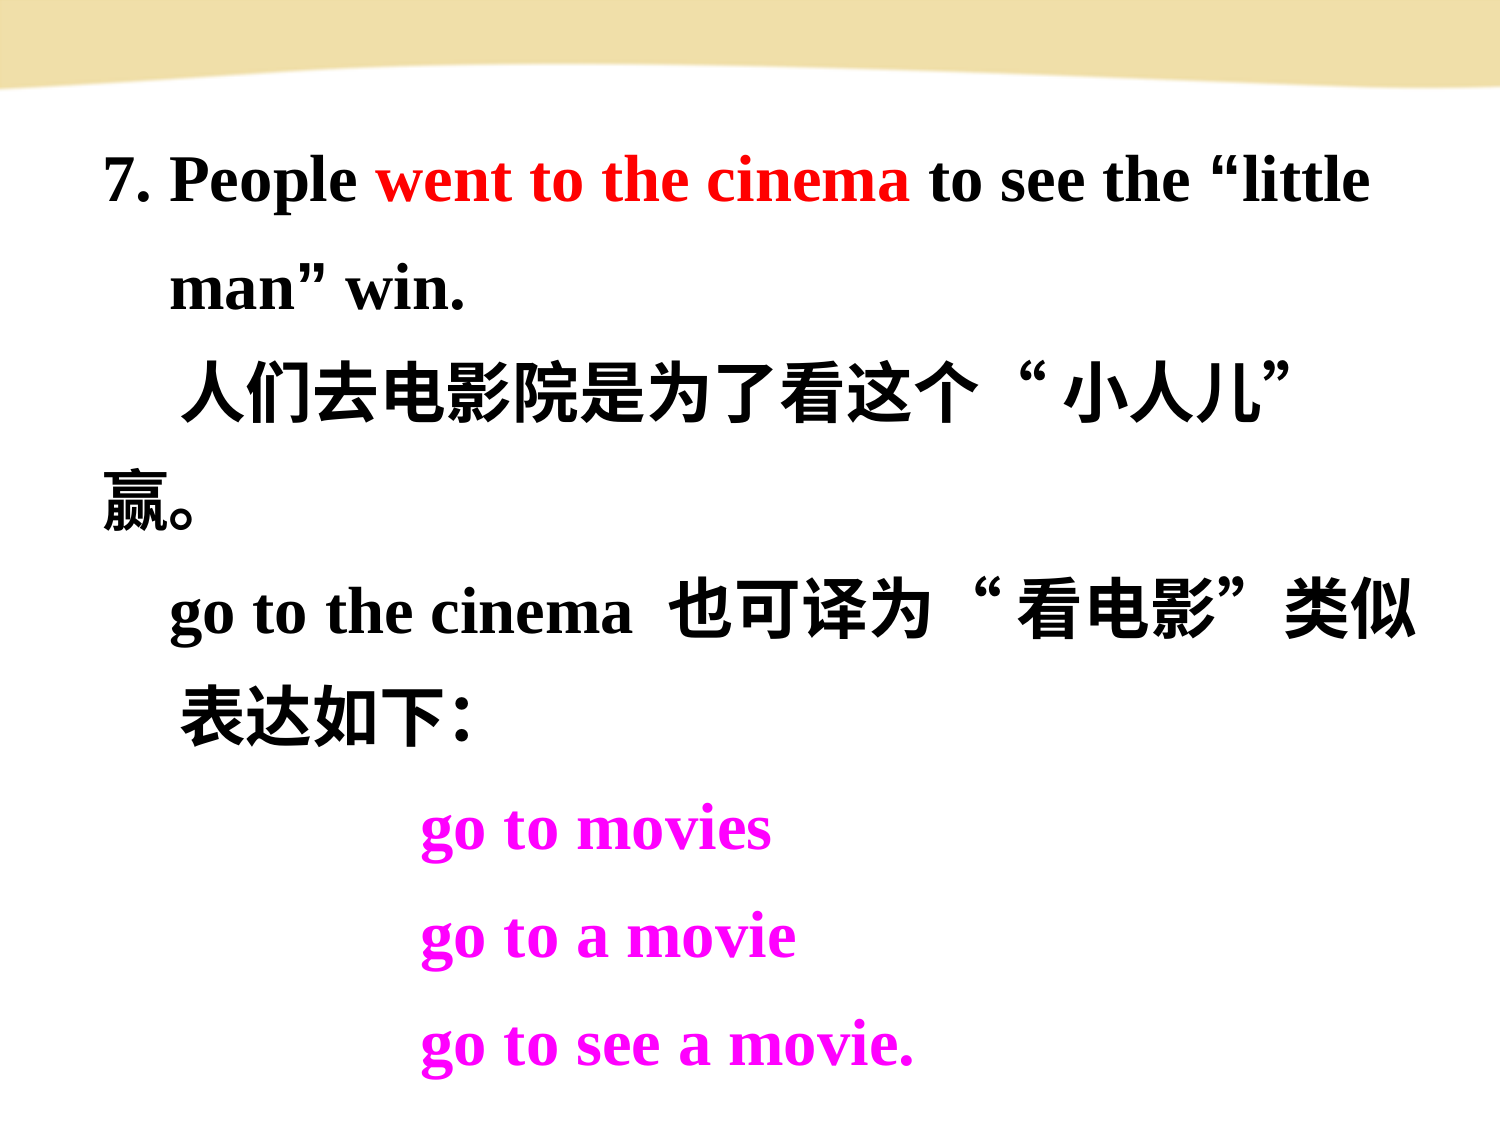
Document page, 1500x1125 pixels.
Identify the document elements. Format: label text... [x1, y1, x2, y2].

picture [0, 0, 1500, 1125]
text_box 7. People went to the cinema to see the “little man” win. 人们去电影院是为了看这个“ 小人儿” 赢。 go to the cinema 也可译为“ 看电影”类似 表达如下： go to movies go to a movie go to see a movie. [87, 99, 1434, 1125]
